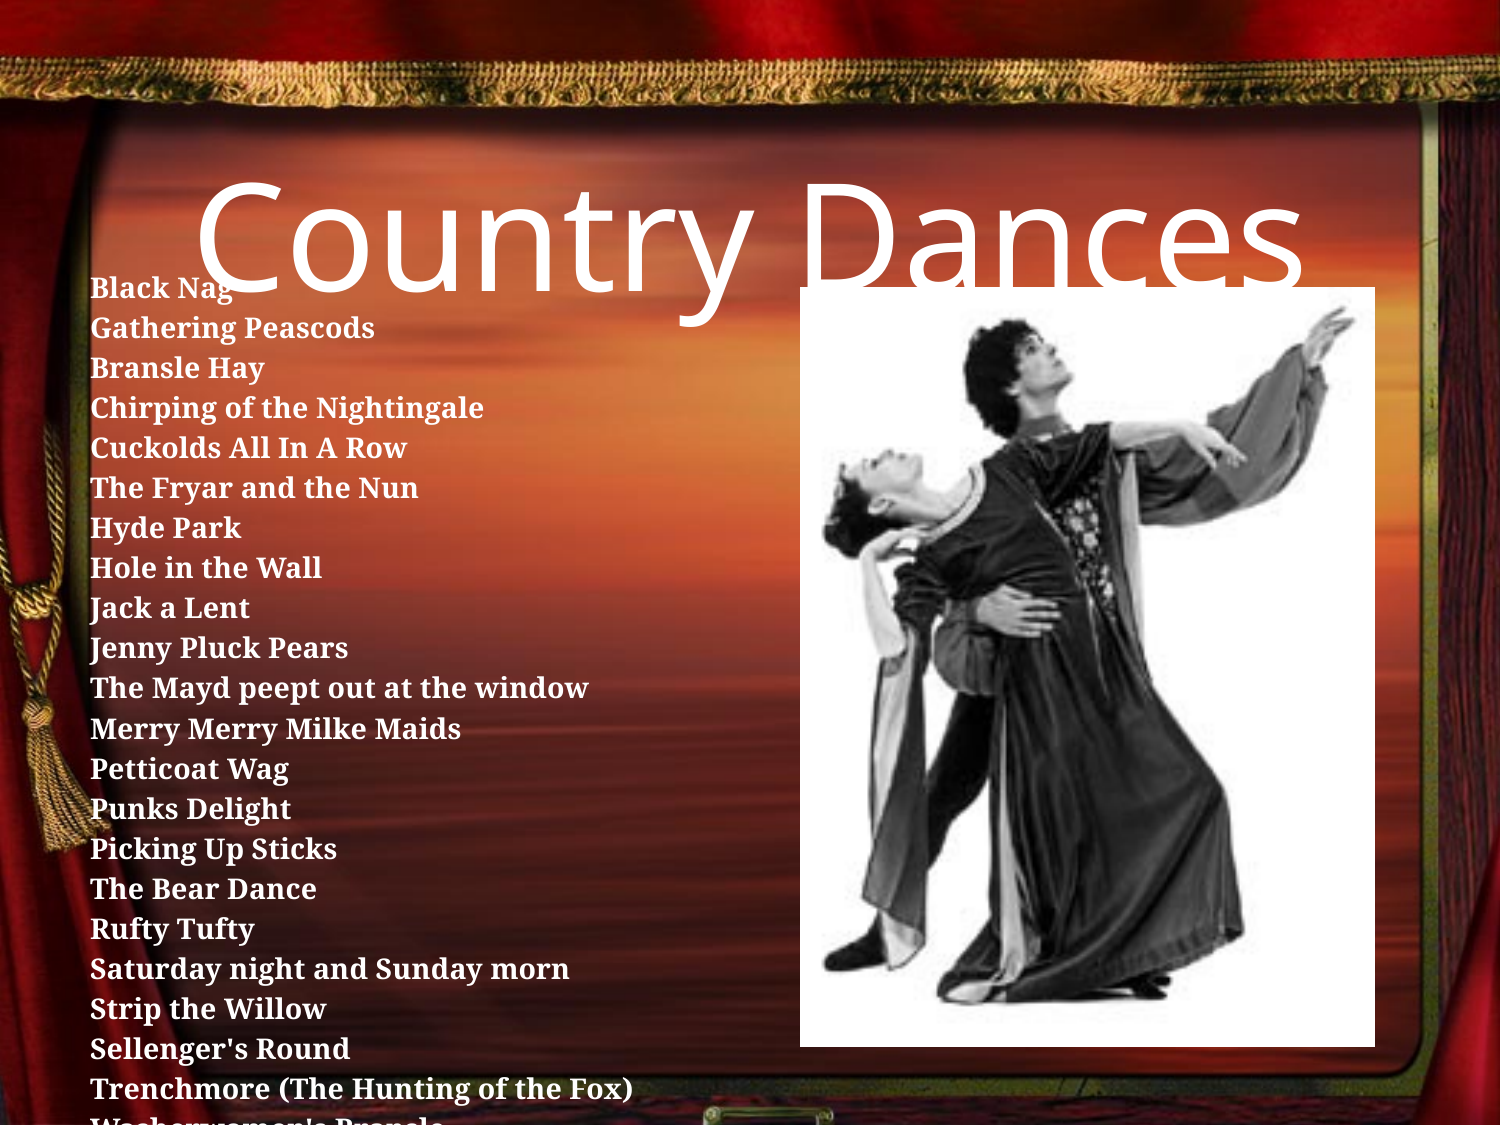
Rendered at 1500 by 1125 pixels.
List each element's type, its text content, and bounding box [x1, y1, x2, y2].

list Black Nag Gathering Peascods Bransle Hay Chirping of the Nightingale Cuckolds All In A Row The Fryar and the Nun Hyde Park Hole in the Wall Jack a Lent Jenny Pluck Pears The Mayd peept out at the window Merry Merry Milke Maids Petticoat Wag Punks Delight Picking Up Sticks The Bear Dance Rufty Tufty Saturday night and Sunday morn Strip the Willow Sellenger's Round Trenchmore (The Hunting of the Fox) Washerwomen's Bransle [74, 262, 1500, 1125]
picture [0, 0, 1500, 1125]
picture [799, 287, 1376, 1047]
title Country Dances [74, 137, 1426, 262]
